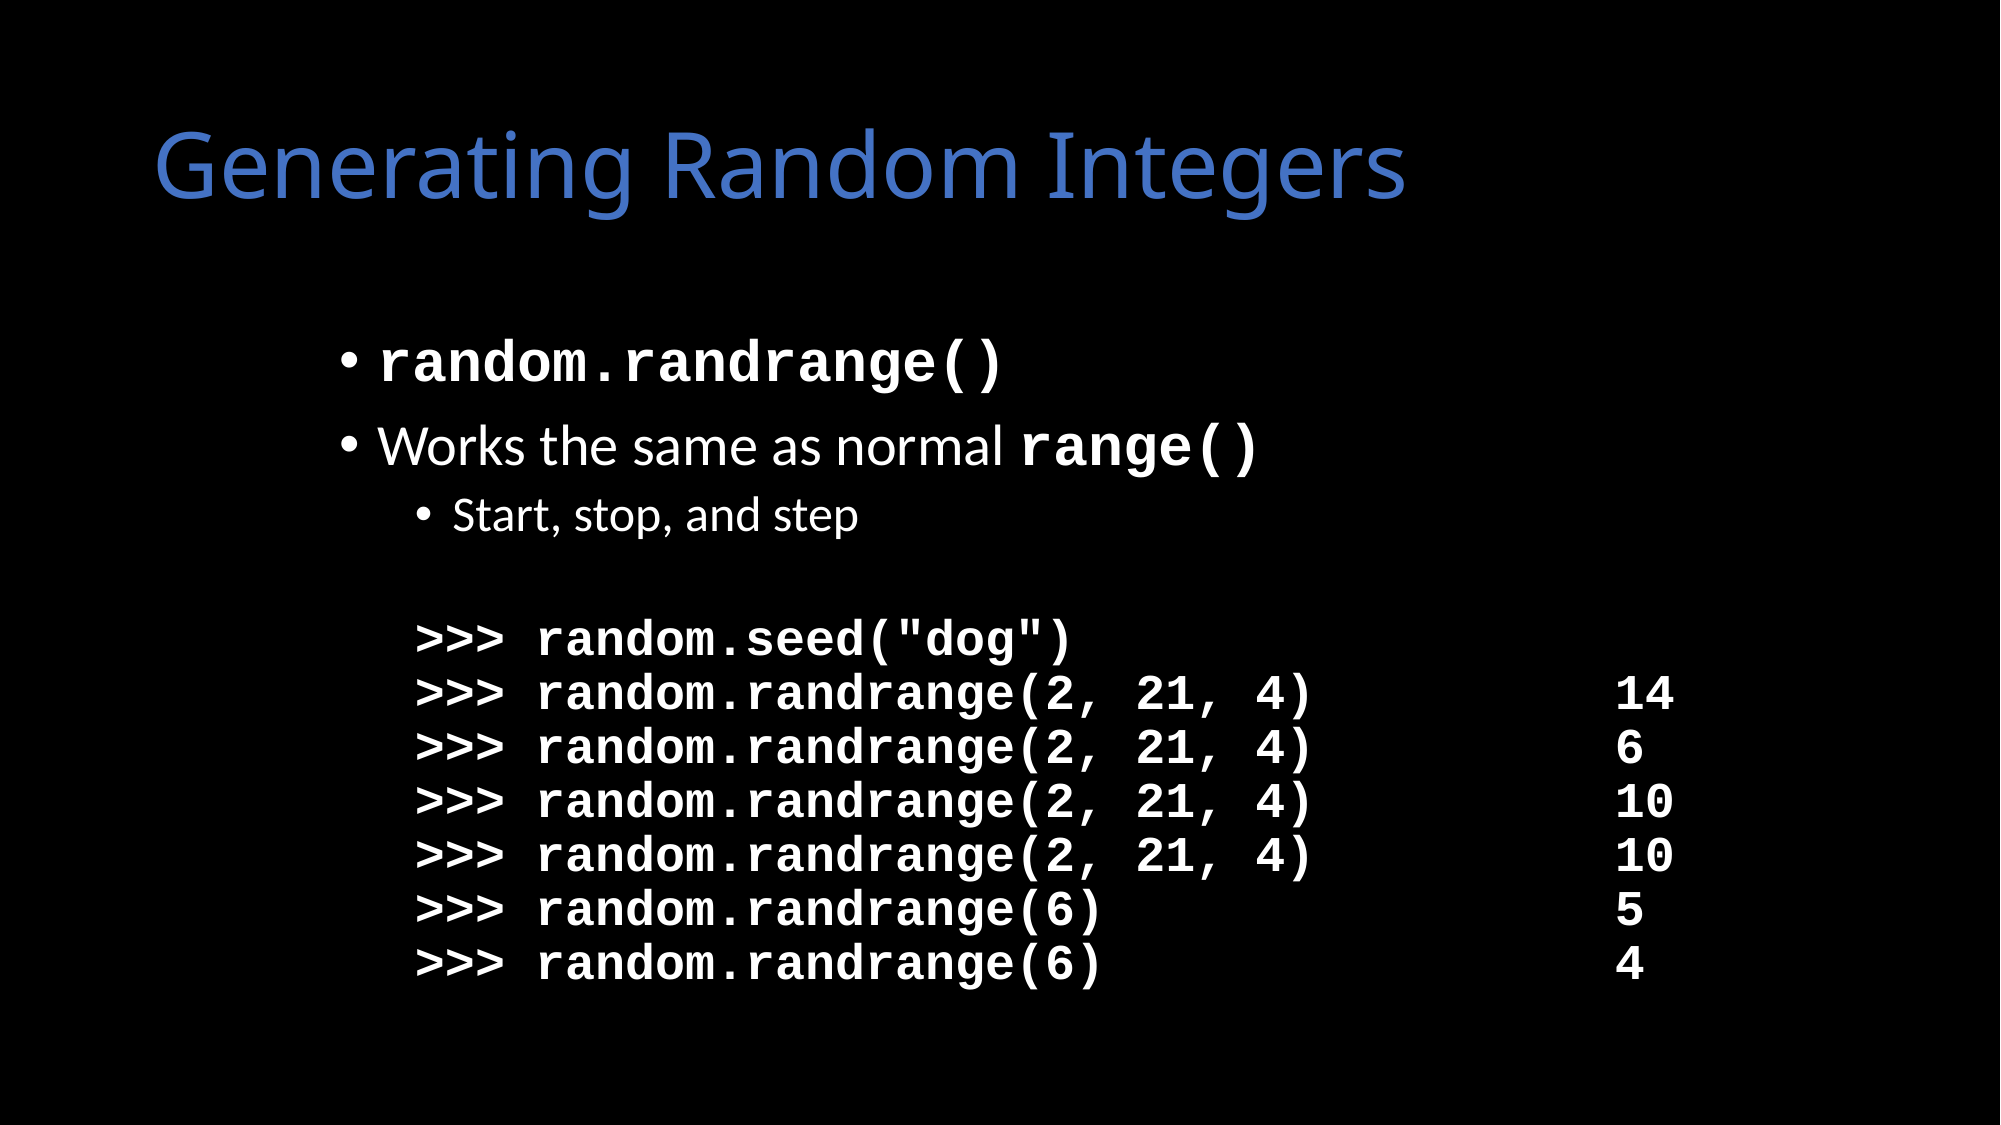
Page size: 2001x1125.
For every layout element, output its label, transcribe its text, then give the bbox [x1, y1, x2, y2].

title Generating Random Integers [137, 59, 1863, 278]
list random.randrange() Works the same as normal range() Start, stop, and step >>> random.seed("dog") >>> random.randrange(2, 21, 4) 14 >>> random.randrange(2, 21, 4) 6 >>> random.randrange(2, 21, 4) 10 >>> random.randrange(2, 21, 4) 10 >>> random.randrange(6) 5 >>> random.randrange(6) 4 [324, 324, 1750, 1066]
